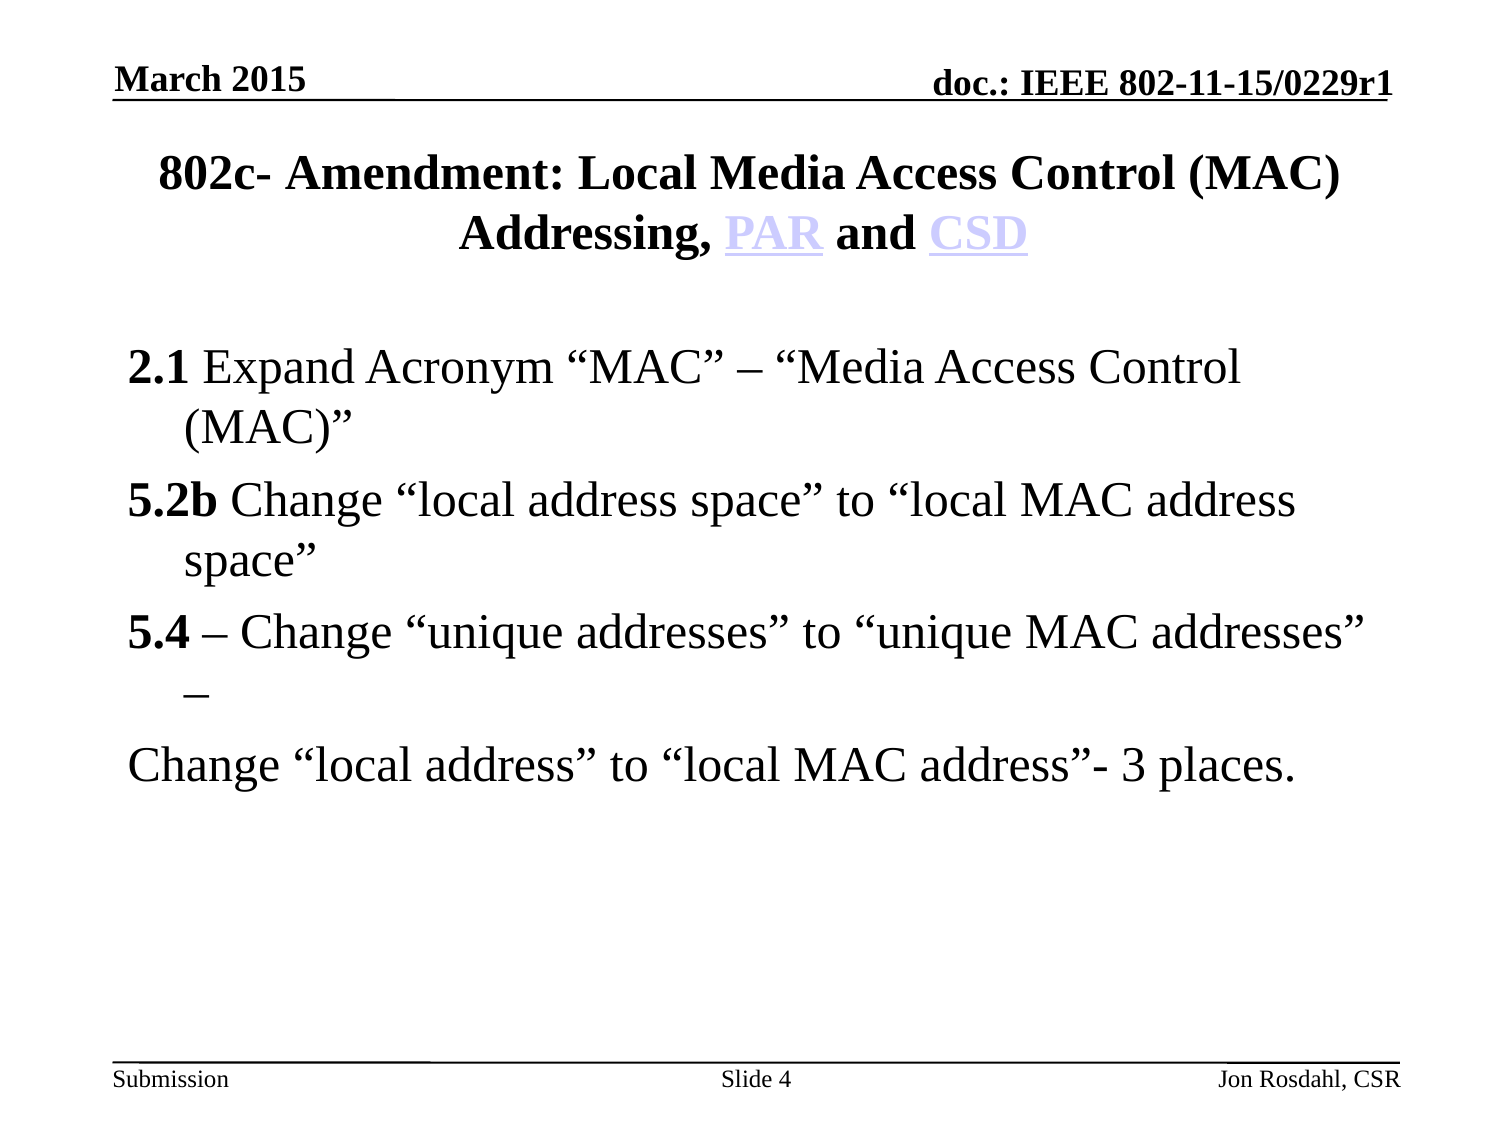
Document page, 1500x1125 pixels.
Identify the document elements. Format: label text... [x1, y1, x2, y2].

slide_number Slide 4 [712, 1061, 800, 1123]
footer Jon Rosdahl, CSR [878, 1061, 1402, 1093]
title 802c- Amendment: Local Media Access Control (MAC) Addressing, PAR and CSD [112, 112, 1388, 288]
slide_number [114, 54, 423, 100]
list 2.1 Expand Acronym “MAC” – “Media Access Control (MAC)” 5.2b Change “local address space” to “local MAC address space” 5.4 – Change “unique addresses” to “unique MAC addresses” – Change “local address” to “local MAC address”- 3 places. [112, 326, 1400, 1012]
